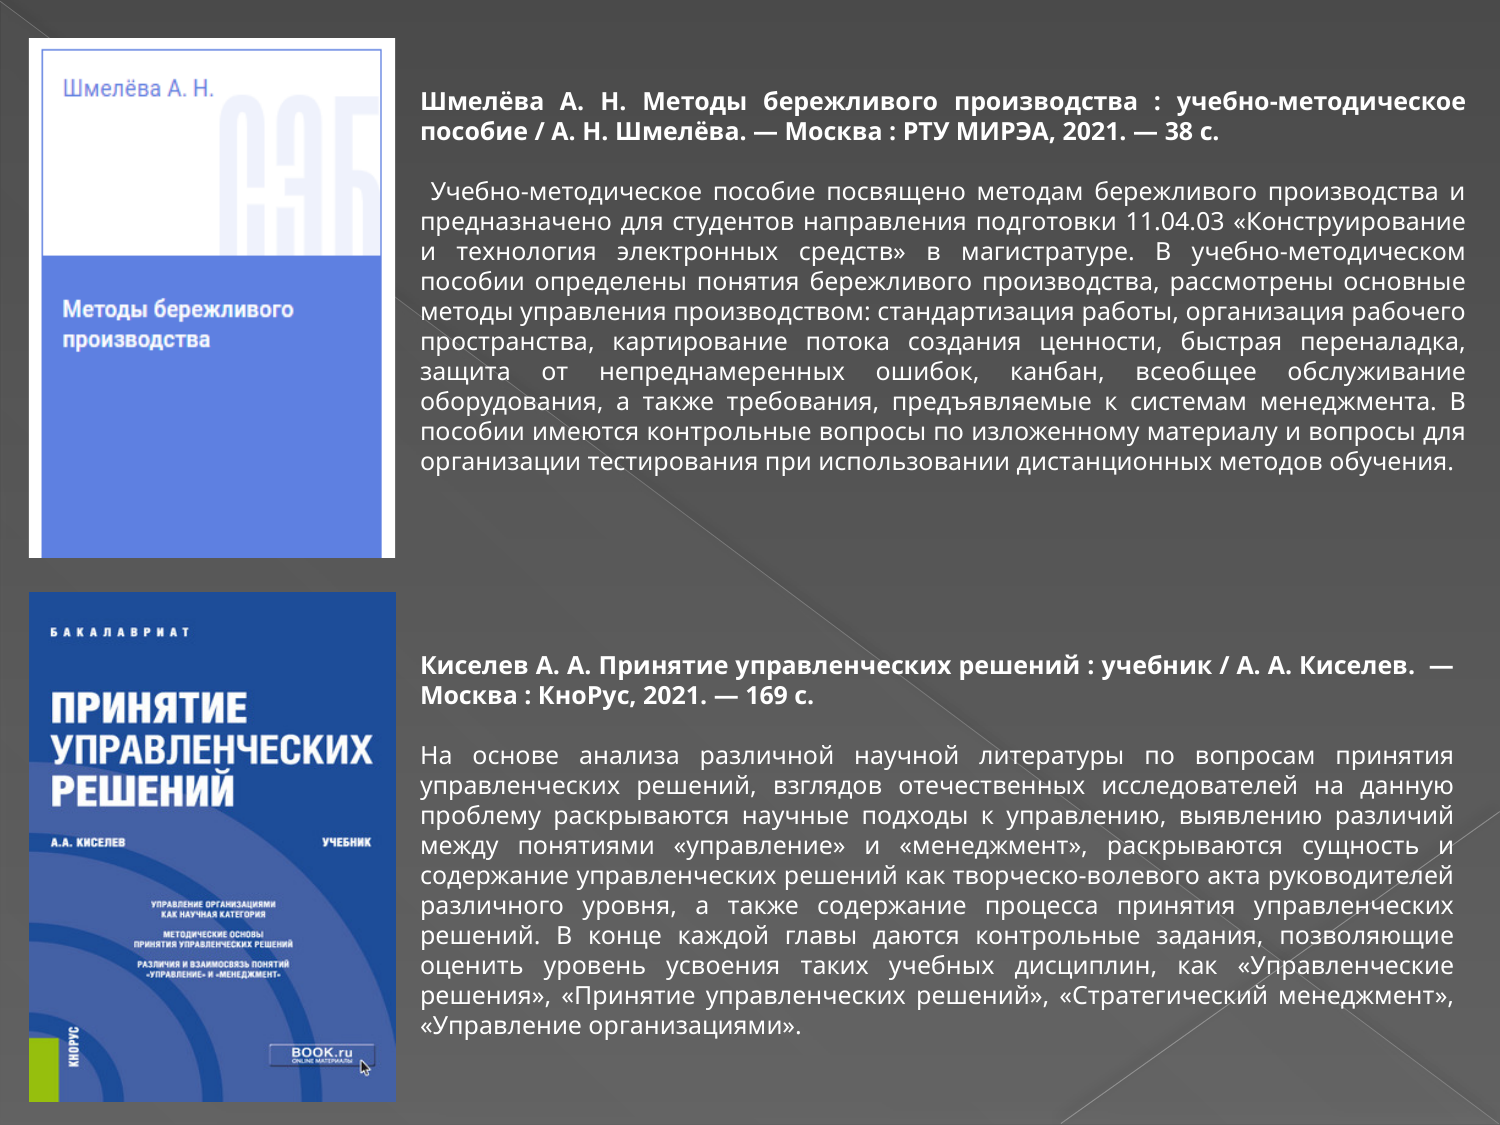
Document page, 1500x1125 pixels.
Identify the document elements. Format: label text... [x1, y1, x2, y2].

picture [29, 591, 396, 1102]
picture [28, 37, 396, 559]
text_box Шмелёва А. Н. Методы бережливого производства : учебно-методическое пособие / А. Н. Шмелёва. — Москва : РТУ МИРЭА, 2021. — 38 с. Учебно-методическое пособие посвящено методам бережливого производства и предназначено для студентов направления подготовки 11.04.03 «Конструирование и технология электронных средств» в магистратуре. В учебно-методическом пособии определены понятия бережливого производства, рассмотрены основные методы управления производством: стандартизация работы, организация рабочего пространства, картирование потока создания ценности, быстрая переналадка, защита от непреднамеренных ошибок, канбан, всеобщее обслуживание оборудования, а также требования, предъявляемые к системам менеджмента. В пособии имеются контрольные вопросы по изложенному материалу и вопросы для организации тестирования при использовании дистанционных методов обучения. [405, 78, 1483, 483]
text_box Киселев А. А. Принятие управленческих решений : учебник / А. А. Киселев. — Москва : КноРус, 2021. — 169 с. На основе анализа различной научной литературы по вопросам принятия управленческих решений, взглядов отечественных исследователей на данную проблему раскрываются научные подходы к управлению, выявлению различий между понятиями «управление» и «менеджмент», раскрываются сущность и содержание управленческих решений как творческо-волевого акта руководителей различного уровня, а также содержание процесса принятия управленческих решений. В конце каждой главы даются контрольные задания, позволяющие оценить уровень усвоения таких учебных дисциплин, как «Управленческие решения», «Принятие управленческих решений», «Стратегический менеджмент», «Управление организациями». [405, 642, 1471, 1047]
